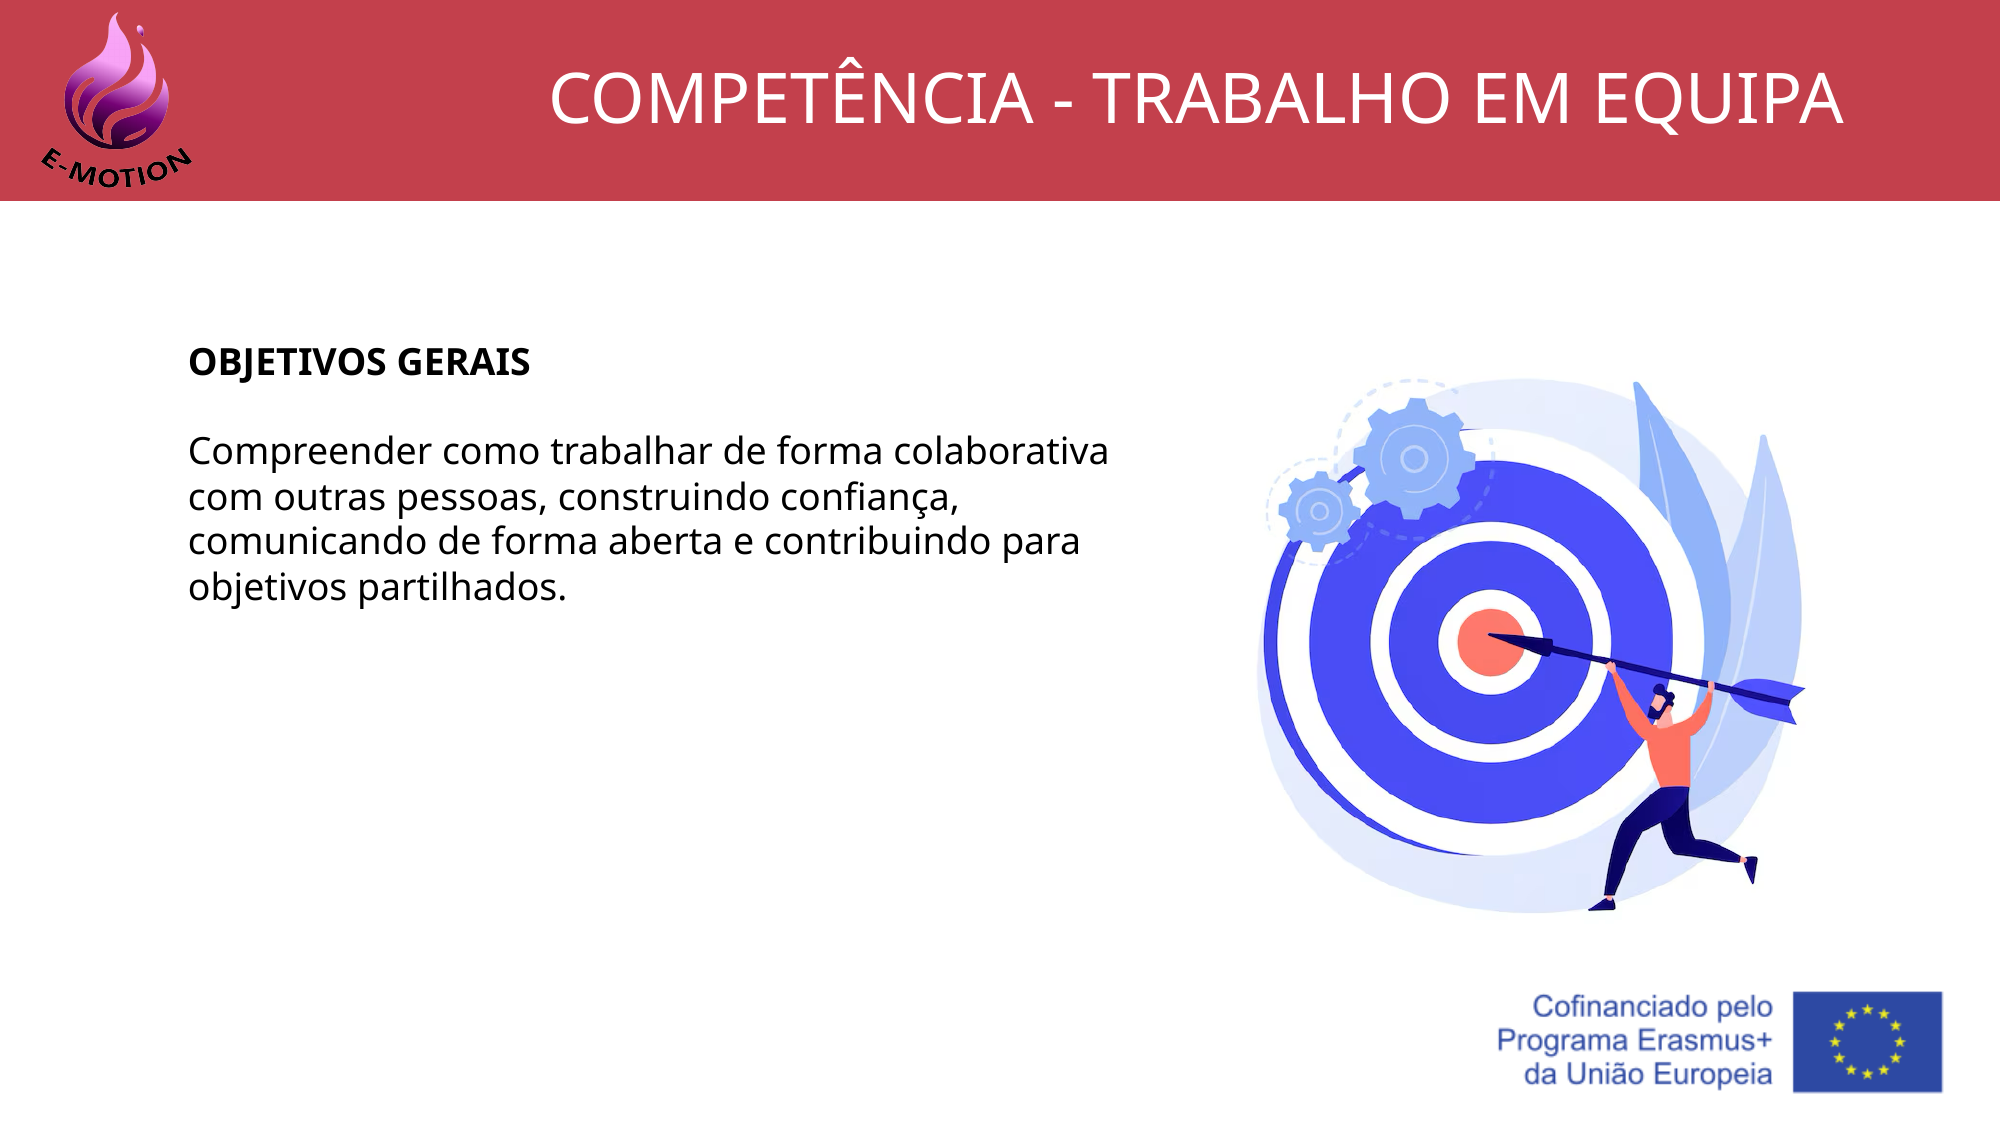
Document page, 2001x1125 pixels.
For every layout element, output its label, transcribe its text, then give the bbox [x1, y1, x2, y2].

picture [1176, 291, 2000, 1125]
text_box COMPETÊNCIA - TRABALHO EM EQUIPA [257, 55, 1861, 196]
picture [0, 0, 253, 247]
text_box OBJETIVOS GERAIS Compreender como trabalhar de forma colaborativa com outras pessoas, construindo confiança, comunicando de forma aberta e contribuindo para objetivos partilhados. [172, 329, 1171, 615]
